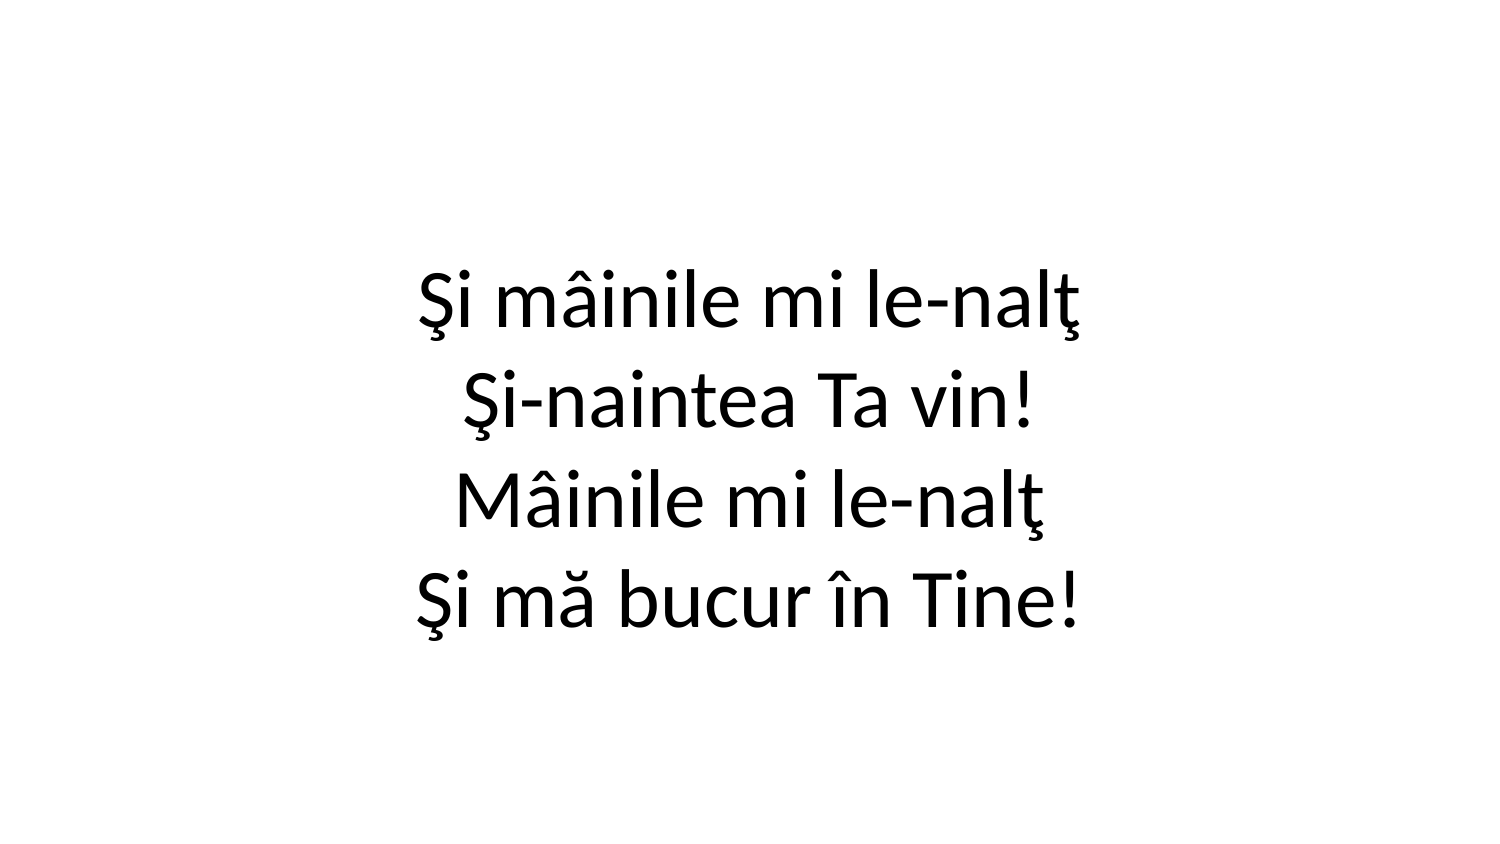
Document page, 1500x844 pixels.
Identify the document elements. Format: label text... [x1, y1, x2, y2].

text_box Şi mâinile mi le-nalţ Şi-naintea Ta vin! Mâinile mi le-nalţ Şi mă bucur în Tine! [400, 192, 1100, 652]
